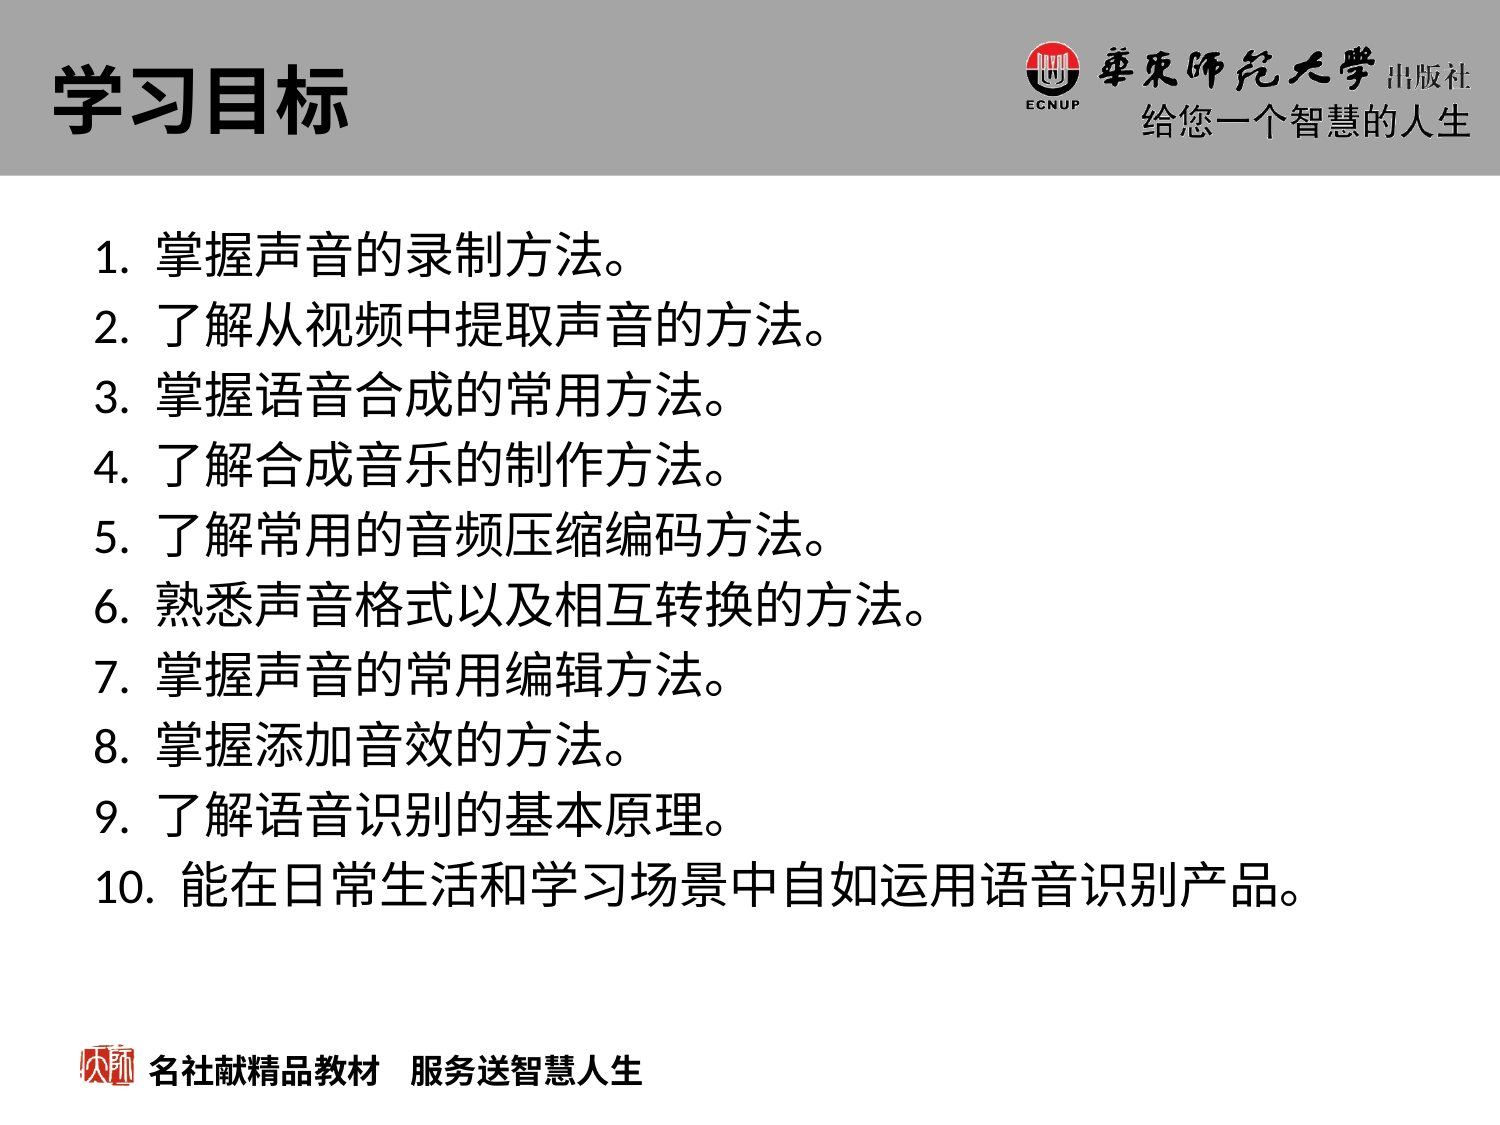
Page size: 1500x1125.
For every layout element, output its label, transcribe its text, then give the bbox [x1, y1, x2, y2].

list 1. 掌握声音的录制方法。 2. 了解从视频中提取声音的方法。 3. 掌握语音合成的常用方法。 4. 了解合成音乐的制作方法。 5. 了解常用的音频压缩编码方法。 6. 熟悉声音格式以及相互转换的方法。 7. 掌握声音的常用编辑方法。 8. 掌握添加音效的方法。 9. 了解语音识别的基本原理。 10. 能在日常生活和学习场景中自如运用语音识别产品。 [78, 215, 1422, 1054]
picture [1009, 35, 1500, 153]
picture [70, 1042, 138, 1090]
title 学习目标 [35, 58, 1198, 139]
